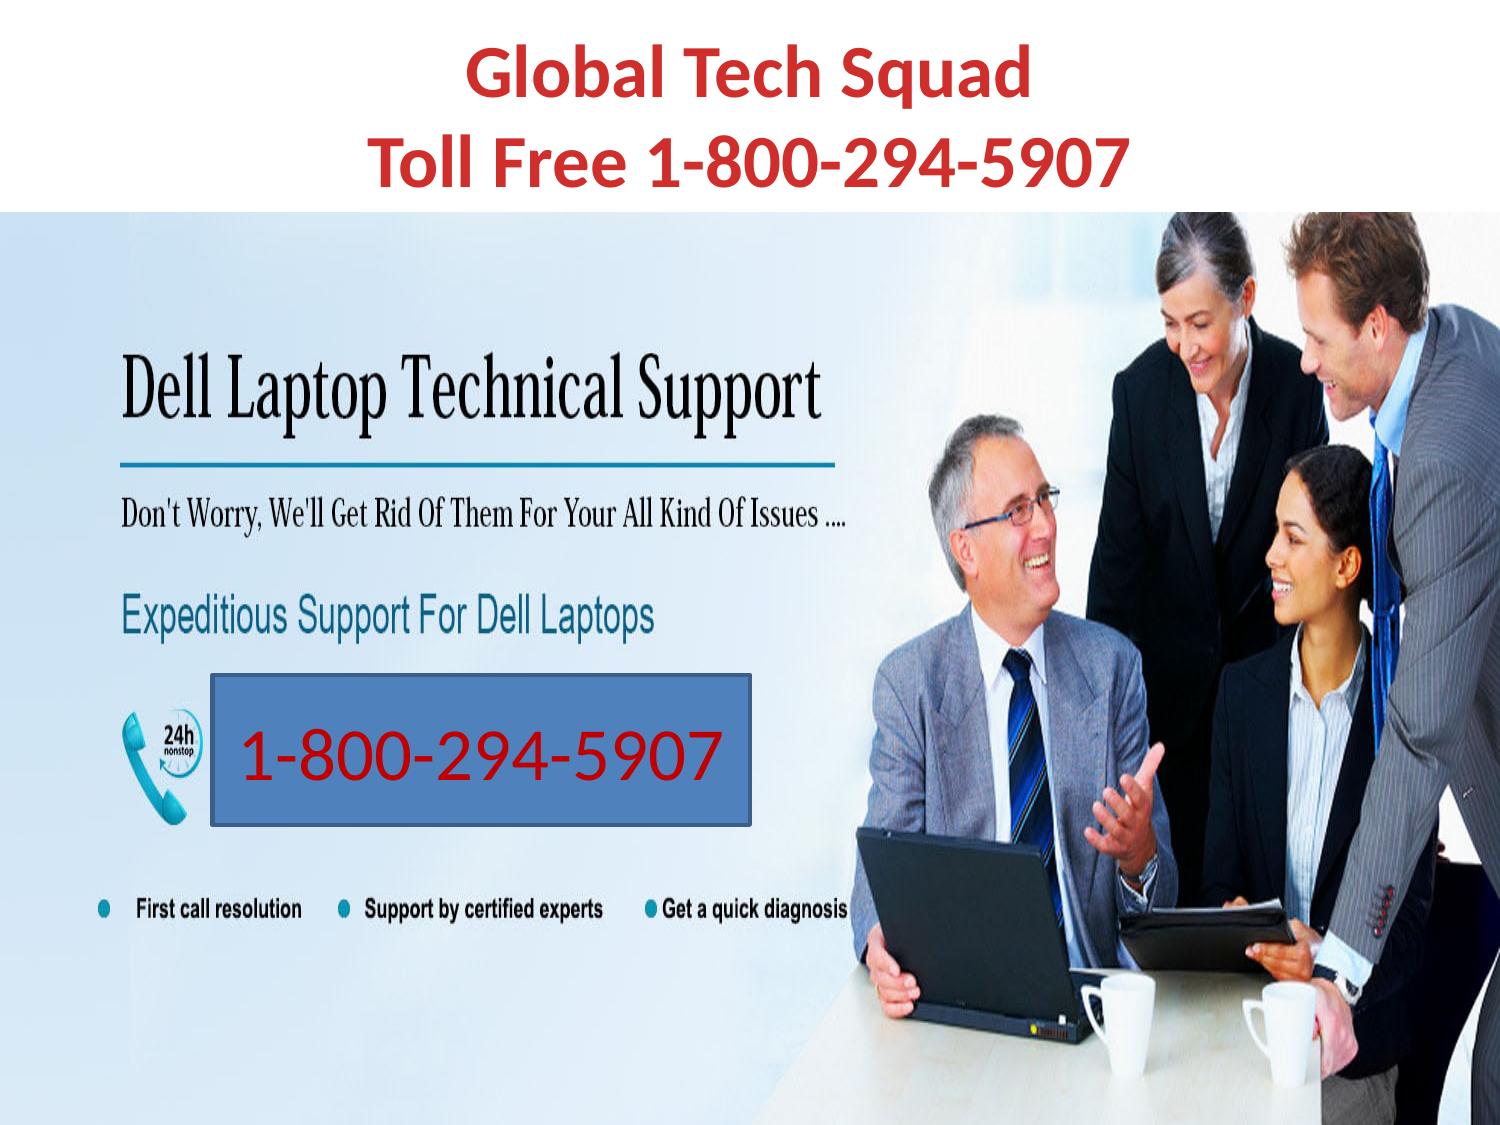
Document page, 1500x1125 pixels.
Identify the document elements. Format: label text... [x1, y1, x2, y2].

text_box Global Tech Squad Toll Free 1-800-294-5907 [0, 15, 1500, 211]
picture [0, 212, 1500, 1125]
